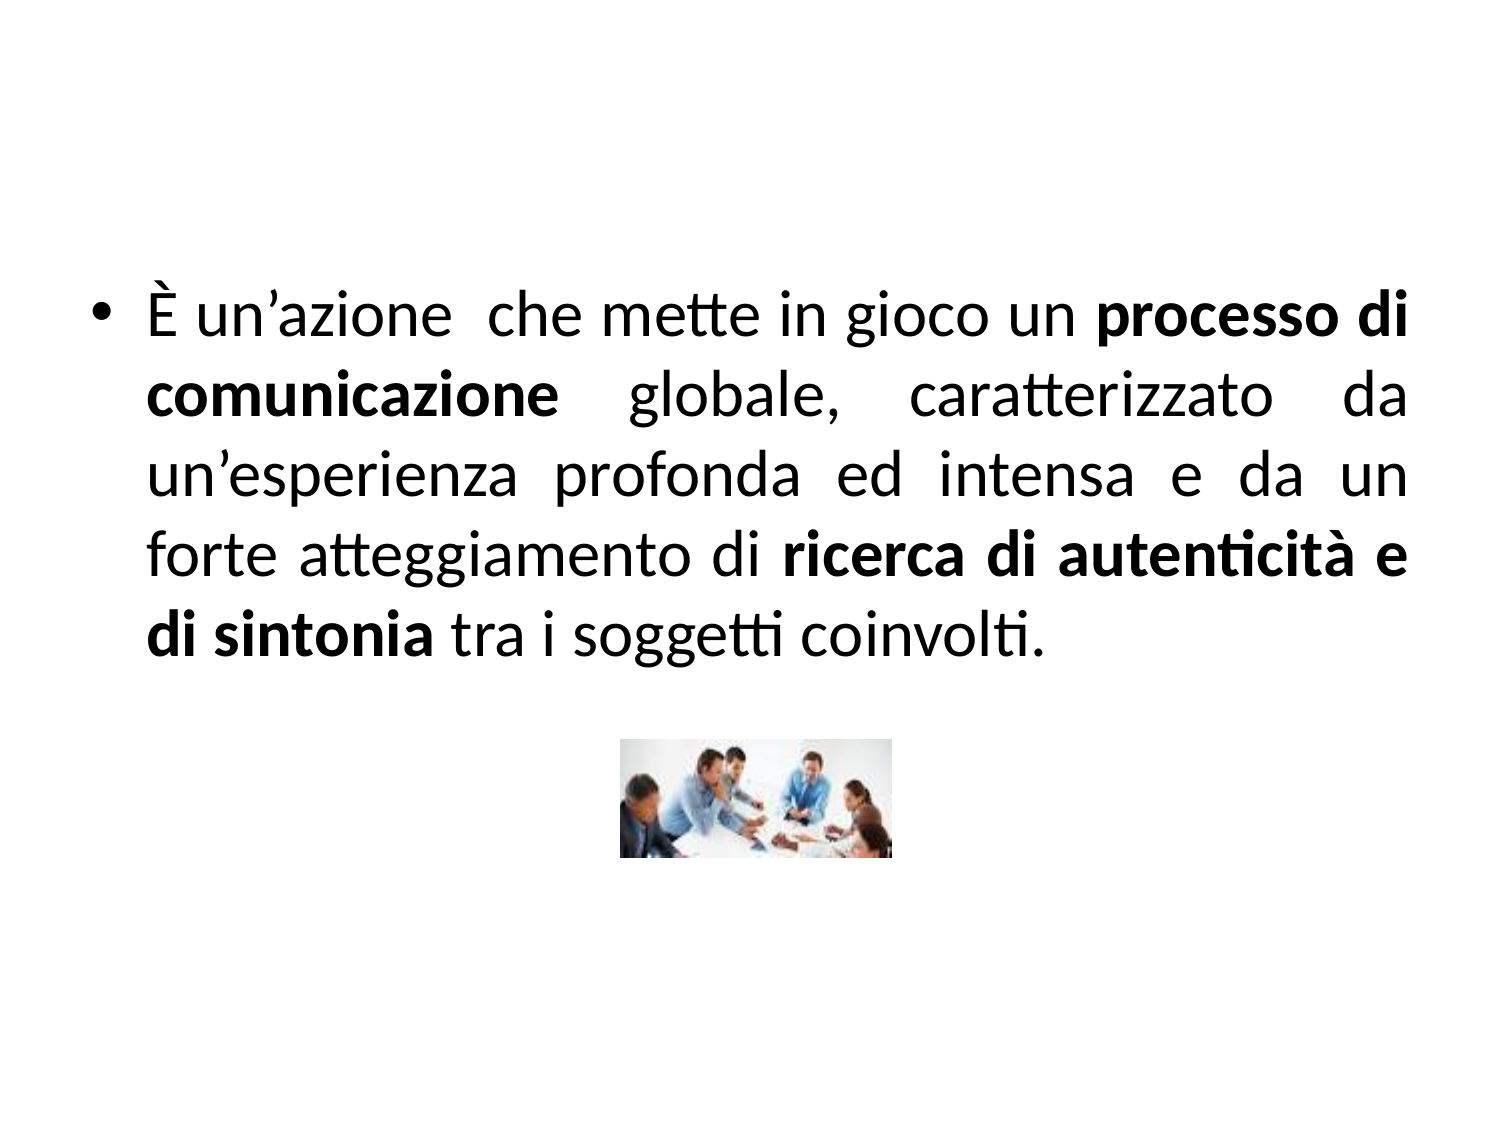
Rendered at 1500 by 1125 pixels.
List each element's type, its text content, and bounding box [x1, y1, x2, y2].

list È un’azione che mette in gioco un processo di comunicazione globale, caratterizzato da un’esperienza profonda ed intensa e da un forte atteggiamento di ricerca di autenticità e di sintonia tra i soggetti coinvolti. [75, 262, 1425, 1005]
picture [619, 739, 892, 858]
